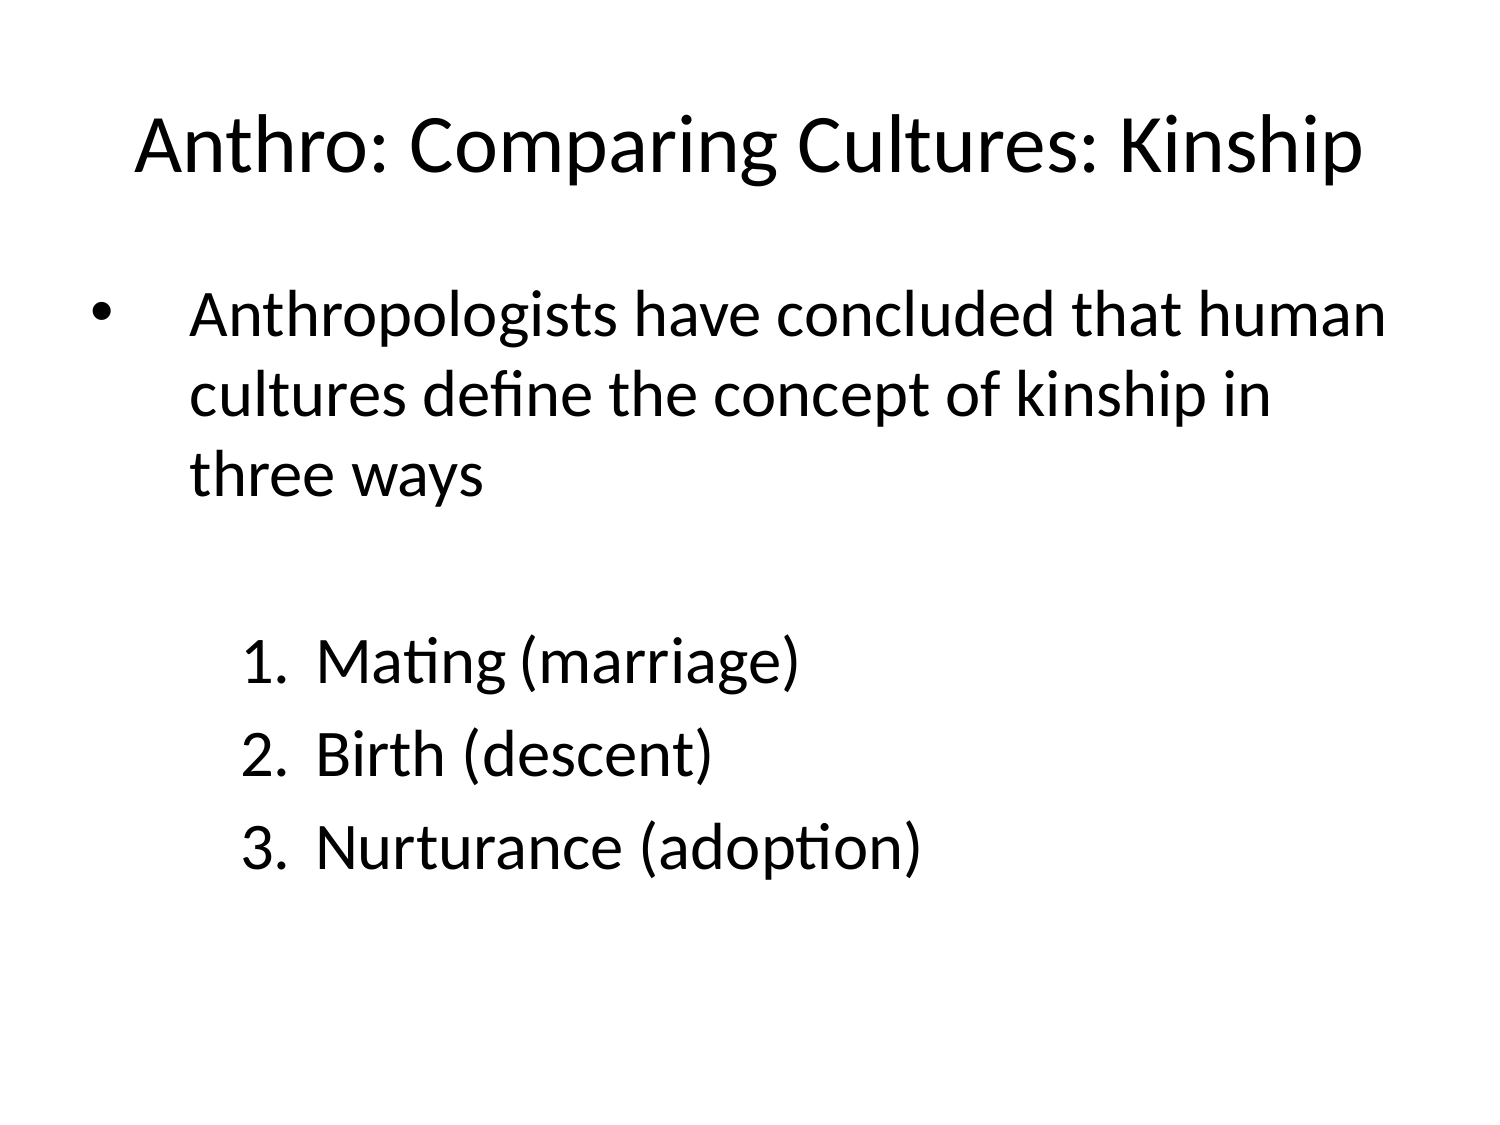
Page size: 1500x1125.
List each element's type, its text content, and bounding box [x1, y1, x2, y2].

list Anthropologists have concluded that human cultures define the concept of kinship in three ways Mating (marriage) Birth (descent) Nurturance (adoption) [75, 262, 1425, 1005]
title Anthro: Comparing Cultures: Kinship [75, 45, 1425, 233]
